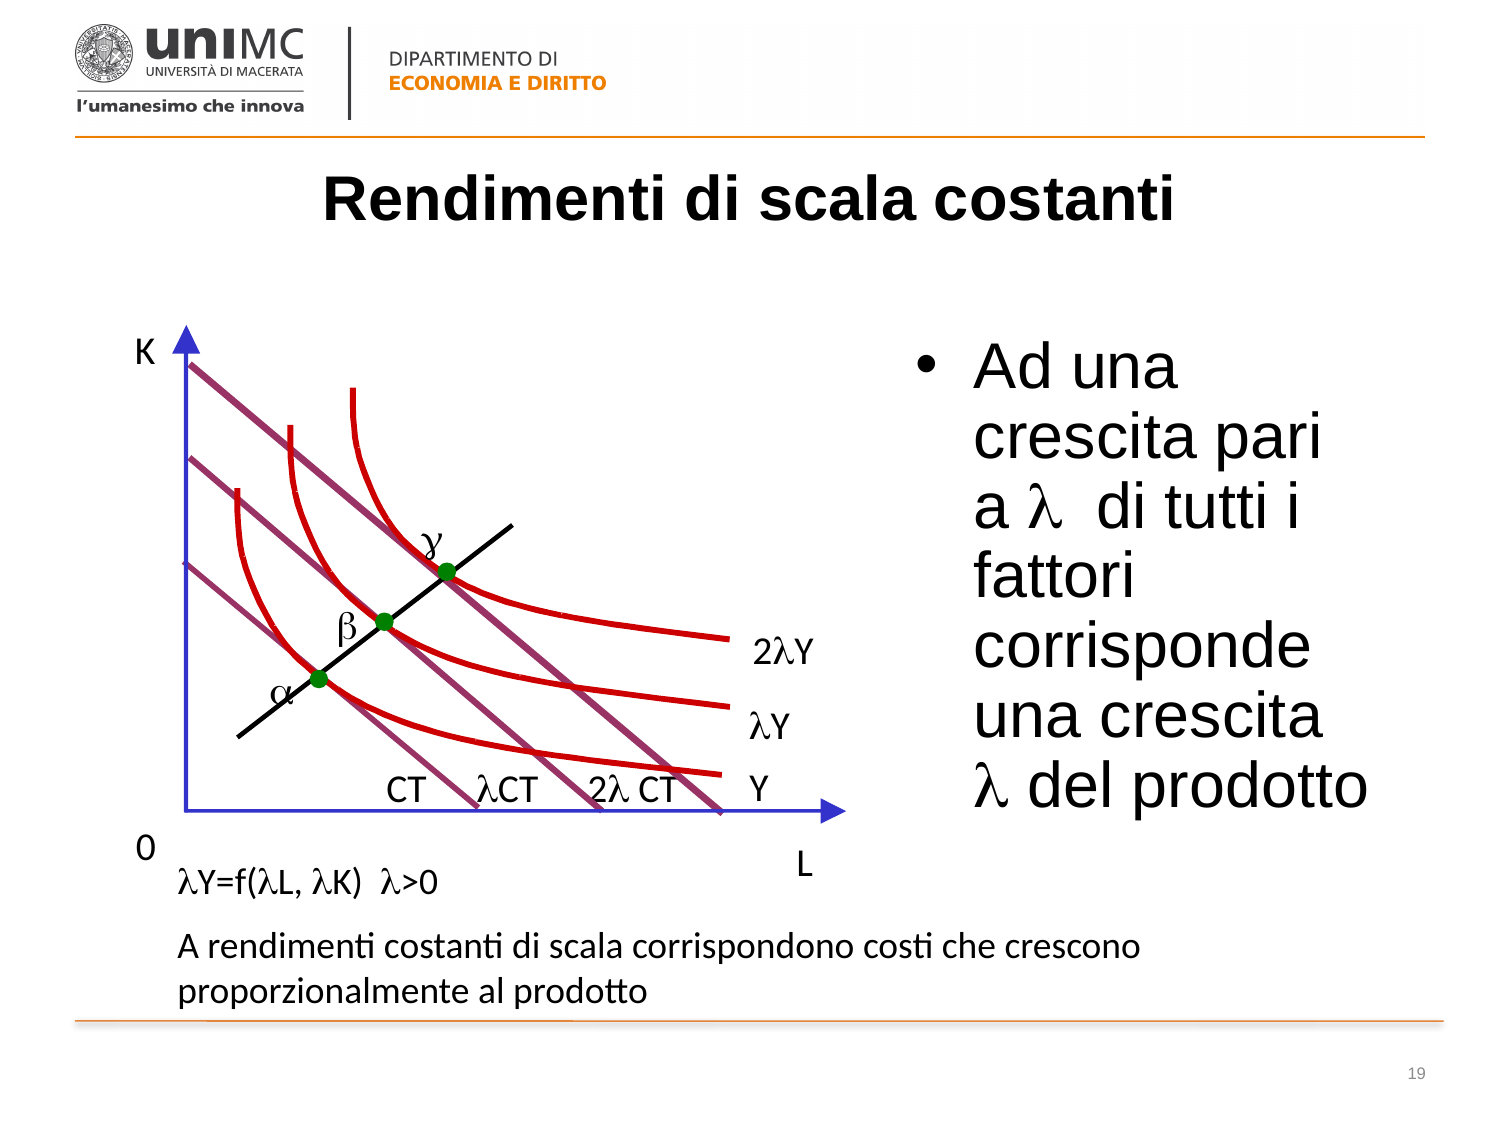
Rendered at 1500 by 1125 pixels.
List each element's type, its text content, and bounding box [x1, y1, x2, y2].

picture [75, 24, 1425, 138]
text_box lY=f(lL, lK) l>0 A rendimenti costanti di scala corrispondono costi che crescono proporzionalmente al prodotto [162, 849, 1425, 1019]
slide_number 19 [1091, 1042, 1442, 1103]
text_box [73, 324, 863, 912]
list Ad una crescita pari a l di tutti i fattori corrisponde una crescita l del prodotto [900, 324, 1388, 849]
title Rendimenti di scala costanti [75, 149, 1425, 241]
